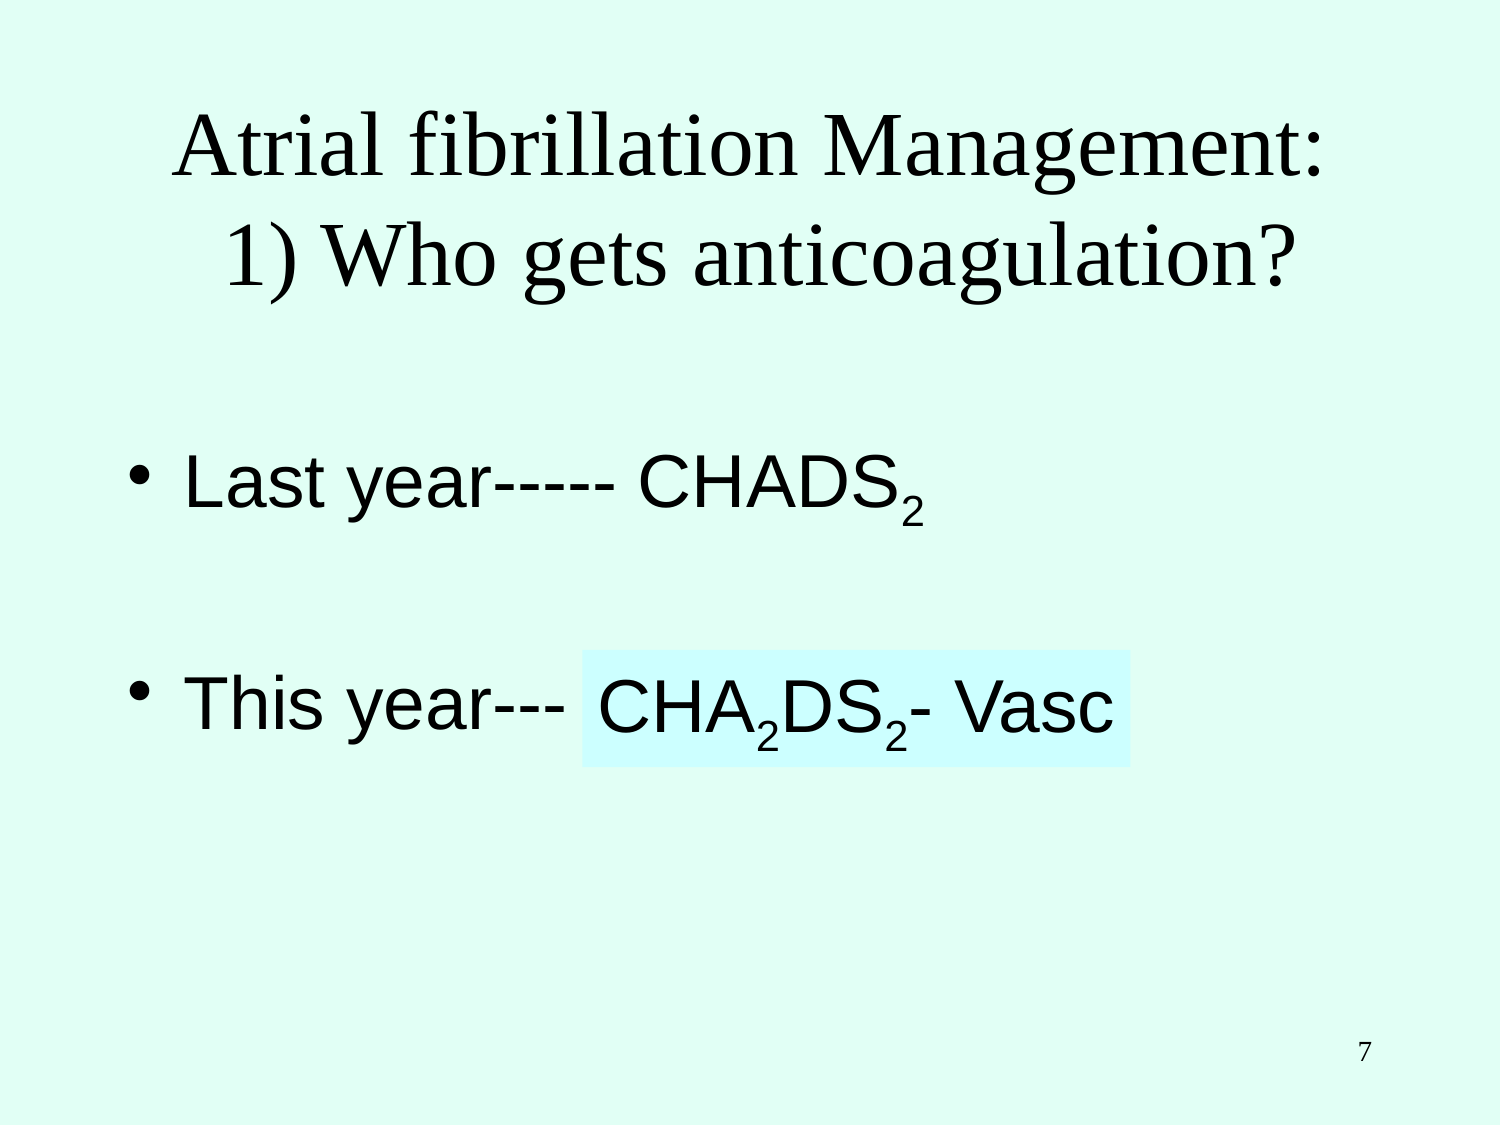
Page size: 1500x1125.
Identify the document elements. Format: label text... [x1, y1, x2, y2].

text_box CHA2DS2- Vasc [582, 649, 1131, 768]
slide_number 7 [1074, 1025, 1388, 1100]
list Last year----- CHADS2 This year--- [112, 425, 1363, 863]
title Atrial fibrillation Management: 1) Who gets anticoagulation? [112, 99, 1388, 288]
